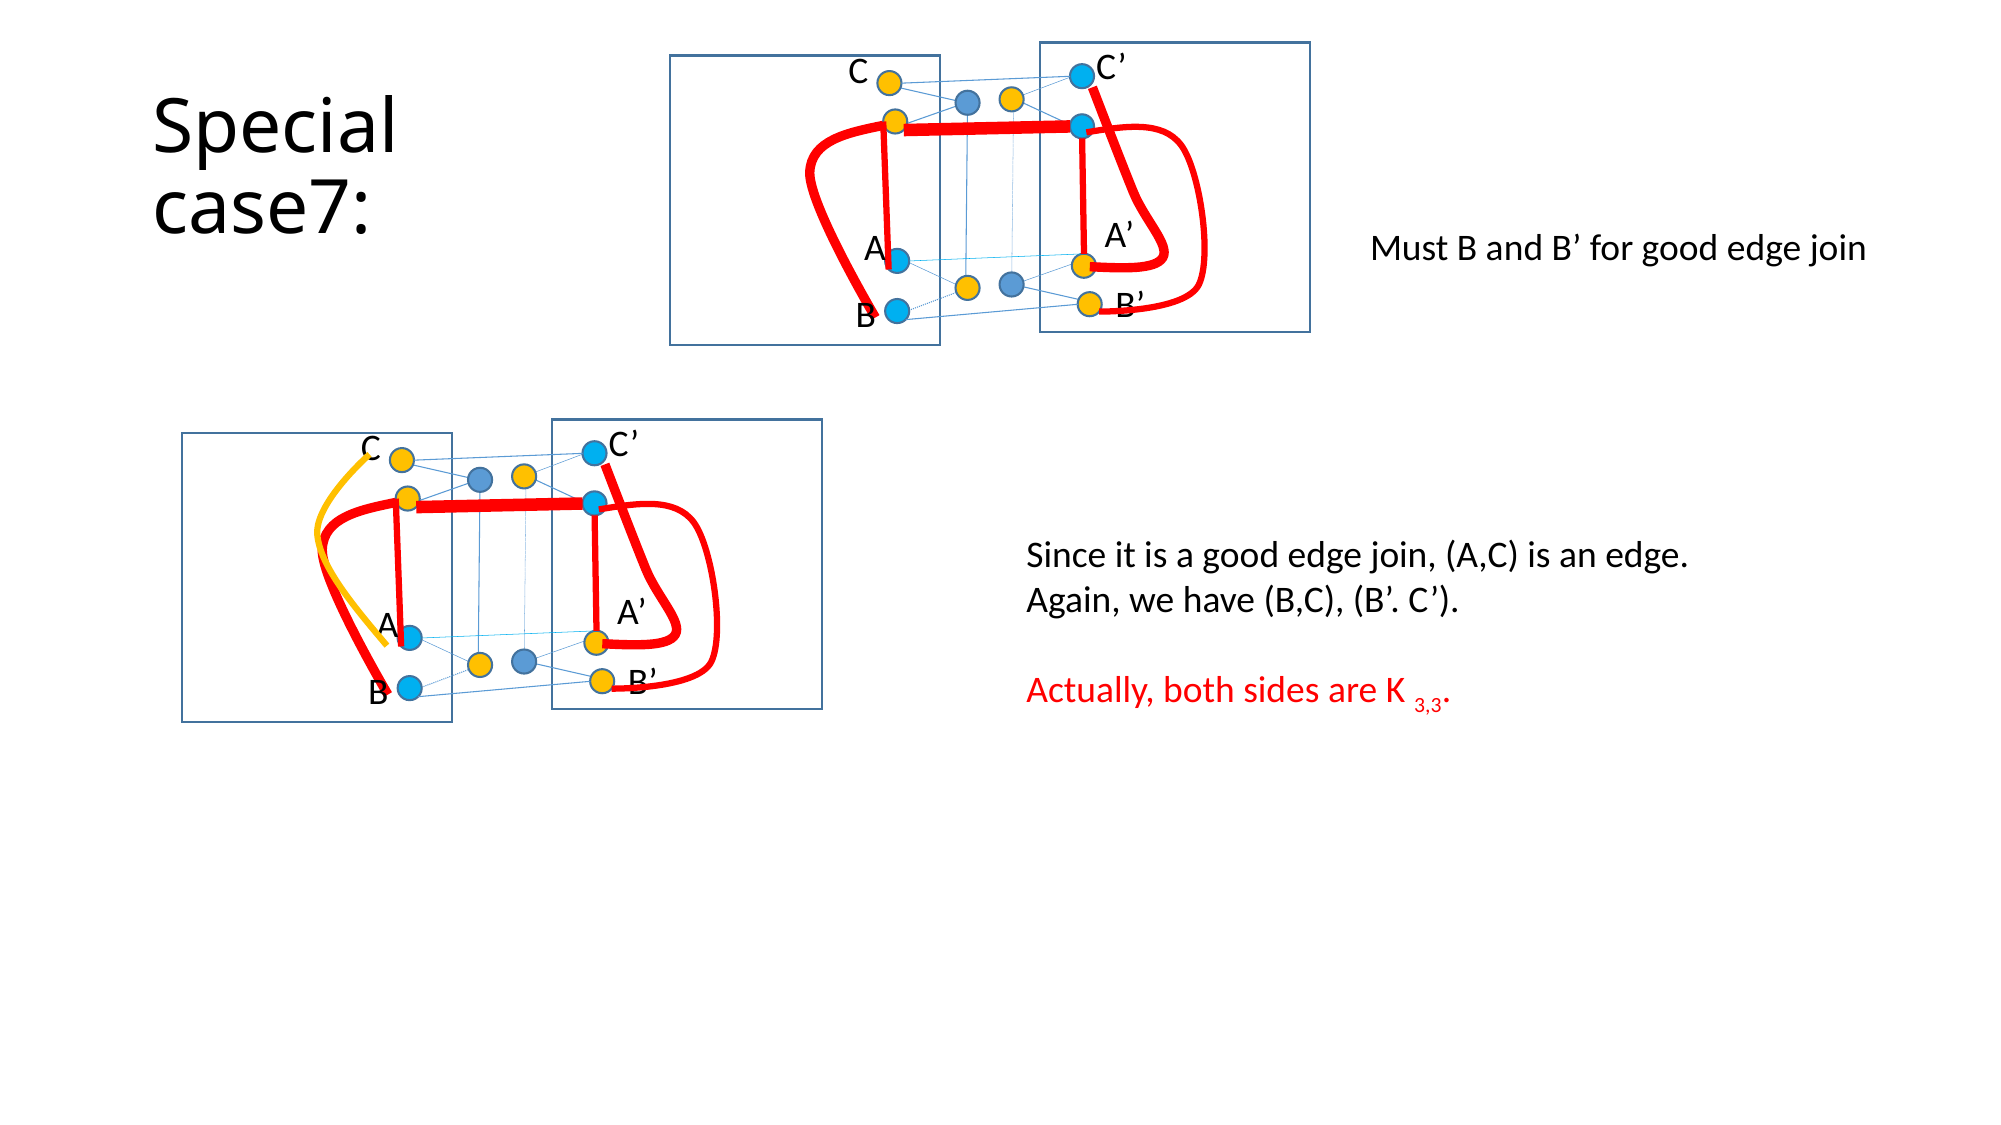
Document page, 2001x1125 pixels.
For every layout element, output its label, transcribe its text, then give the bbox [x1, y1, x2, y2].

text_box Must B and B’ for good edge join [1355, 215, 1883, 275]
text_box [182, 411, 823, 722]
text_box Since it is a good edge join, (A,C) is an edge. Again, we have (B,C), (B’. C’). Actually, both sides are K 3,3. [1011, 522, 1757, 724]
title Special case7: [137, 59, 603, 278]
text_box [669, 34, 1310, 345]
